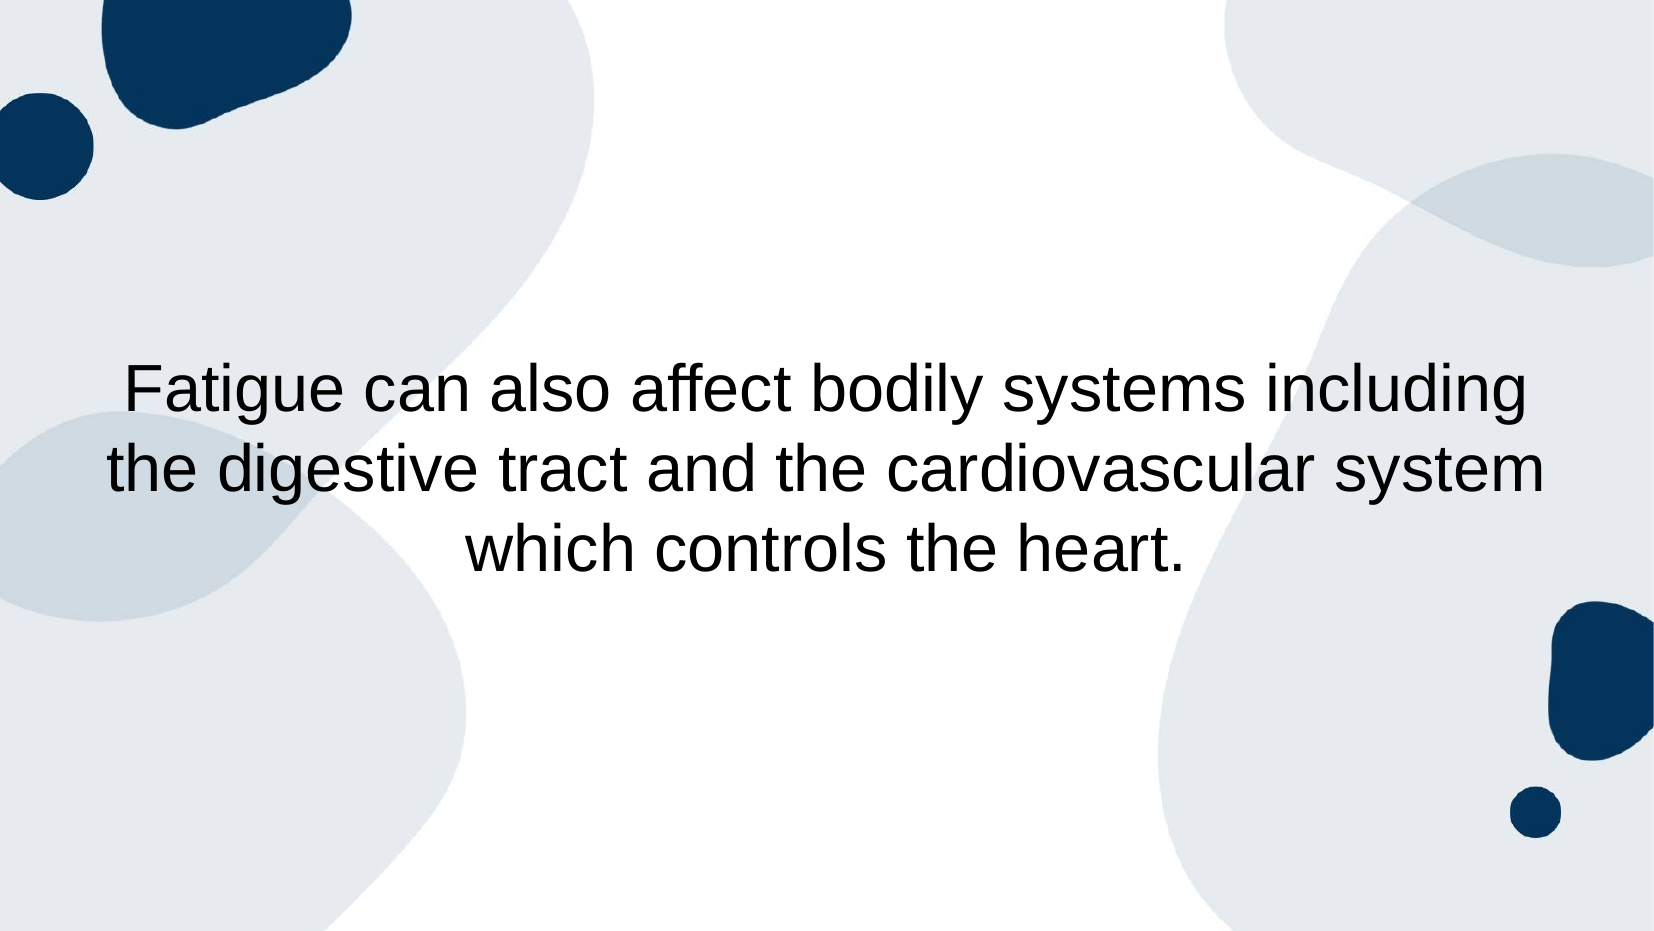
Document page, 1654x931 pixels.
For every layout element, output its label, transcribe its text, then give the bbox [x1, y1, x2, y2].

picture [0, 0, 1654, 931]
text_box Fatigue can also affect bodily systems including the digestive tract and the cardiovascular system which controls the heart. [82, 105, 1571, 825]
